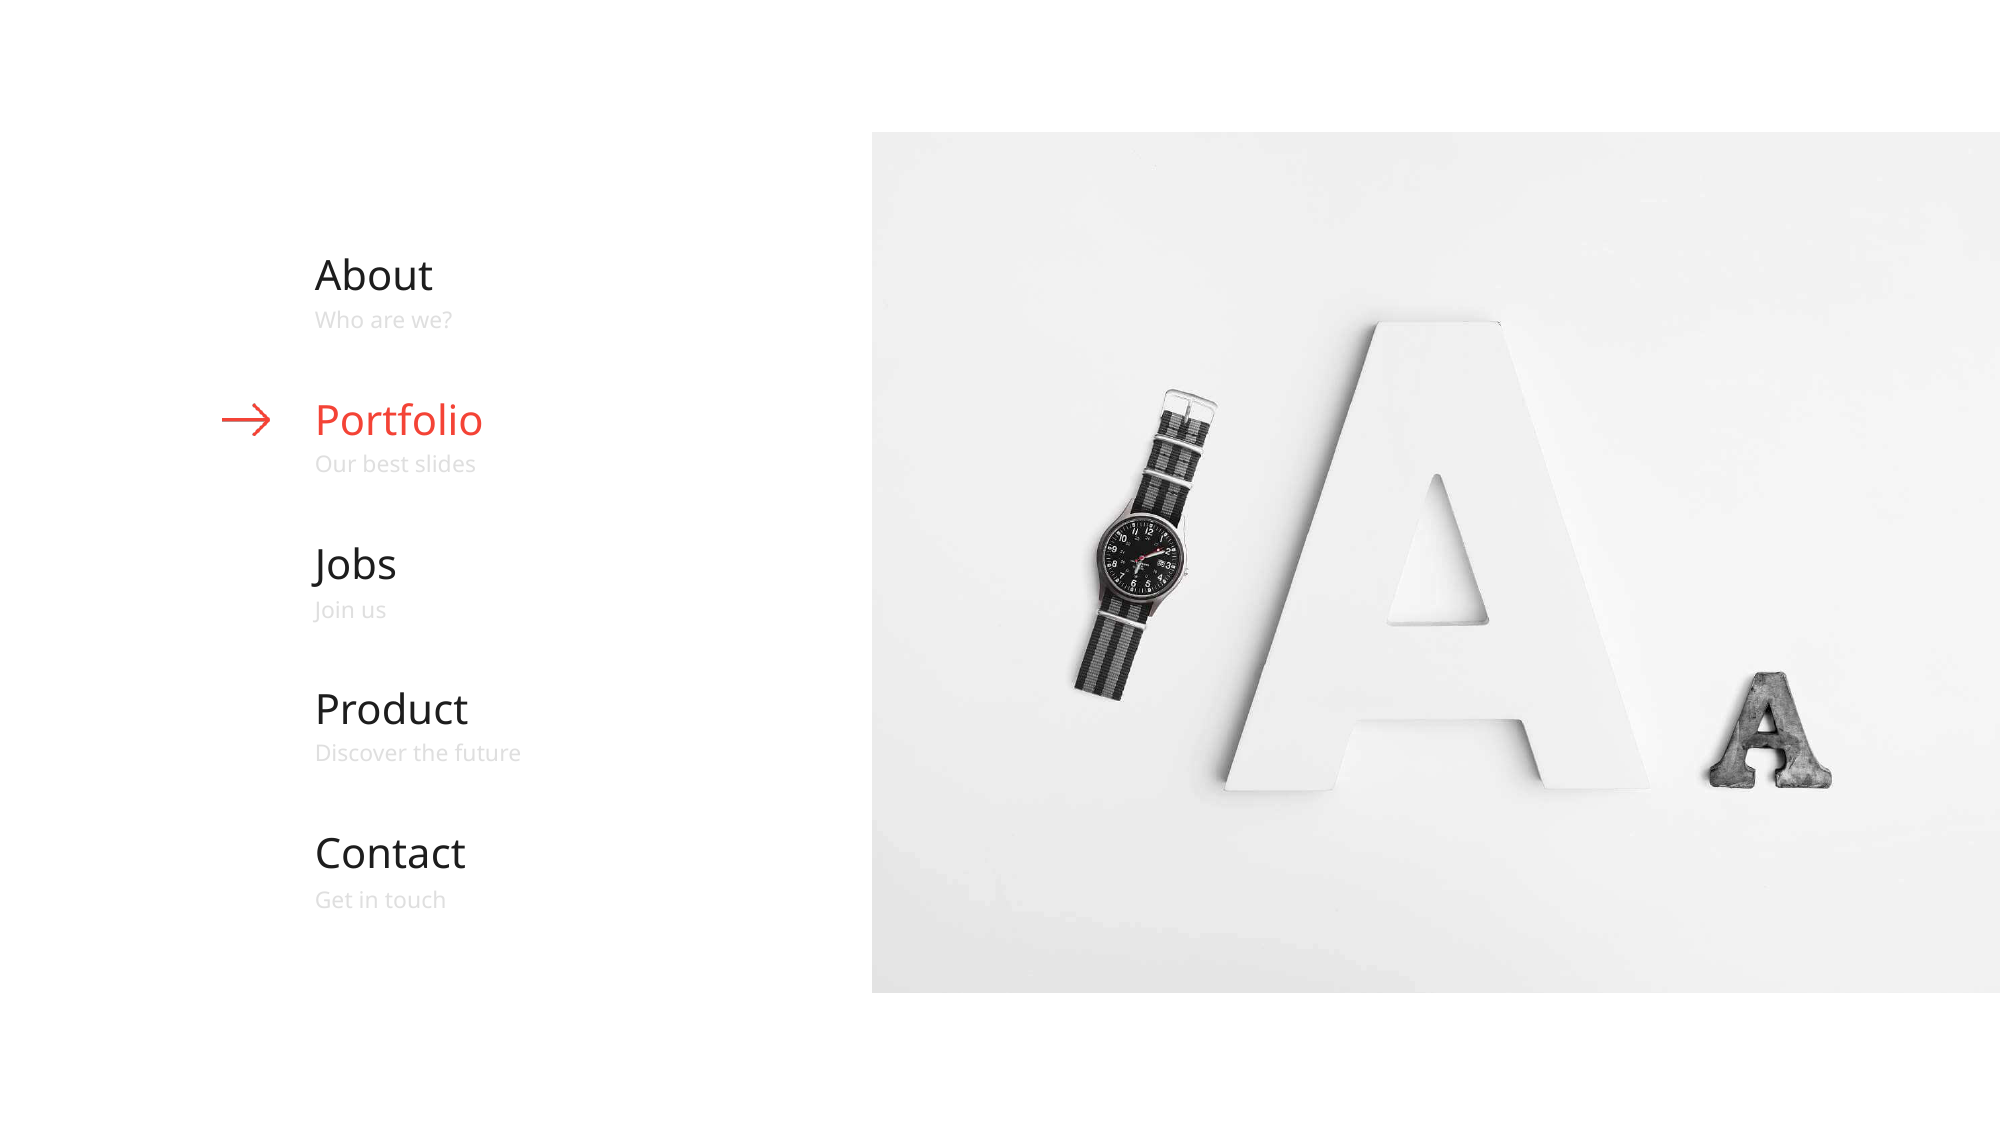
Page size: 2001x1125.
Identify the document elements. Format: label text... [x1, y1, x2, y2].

text_box Get in touch [314, 880, 827, 914]
picture [872, 132, 2000, 993]
text_box Discover the future [314, 733, 827, 767]
text_box Contact [314, 822, 827, 877]
picture [220, 393, 270, 443]
text_box Portfolio [314, 388, 827, 443]
text_box Join us [314, 590, 827, 624]
text_box Who are we? [314, 300, 827, 334]
text_box Jobs [314, 533, 827, 589]
text_box Our best slides [314, 443, 827, 477]
text_box Product [314, 677, 827, 733]
text_box About [314, 244, 827, 300]
